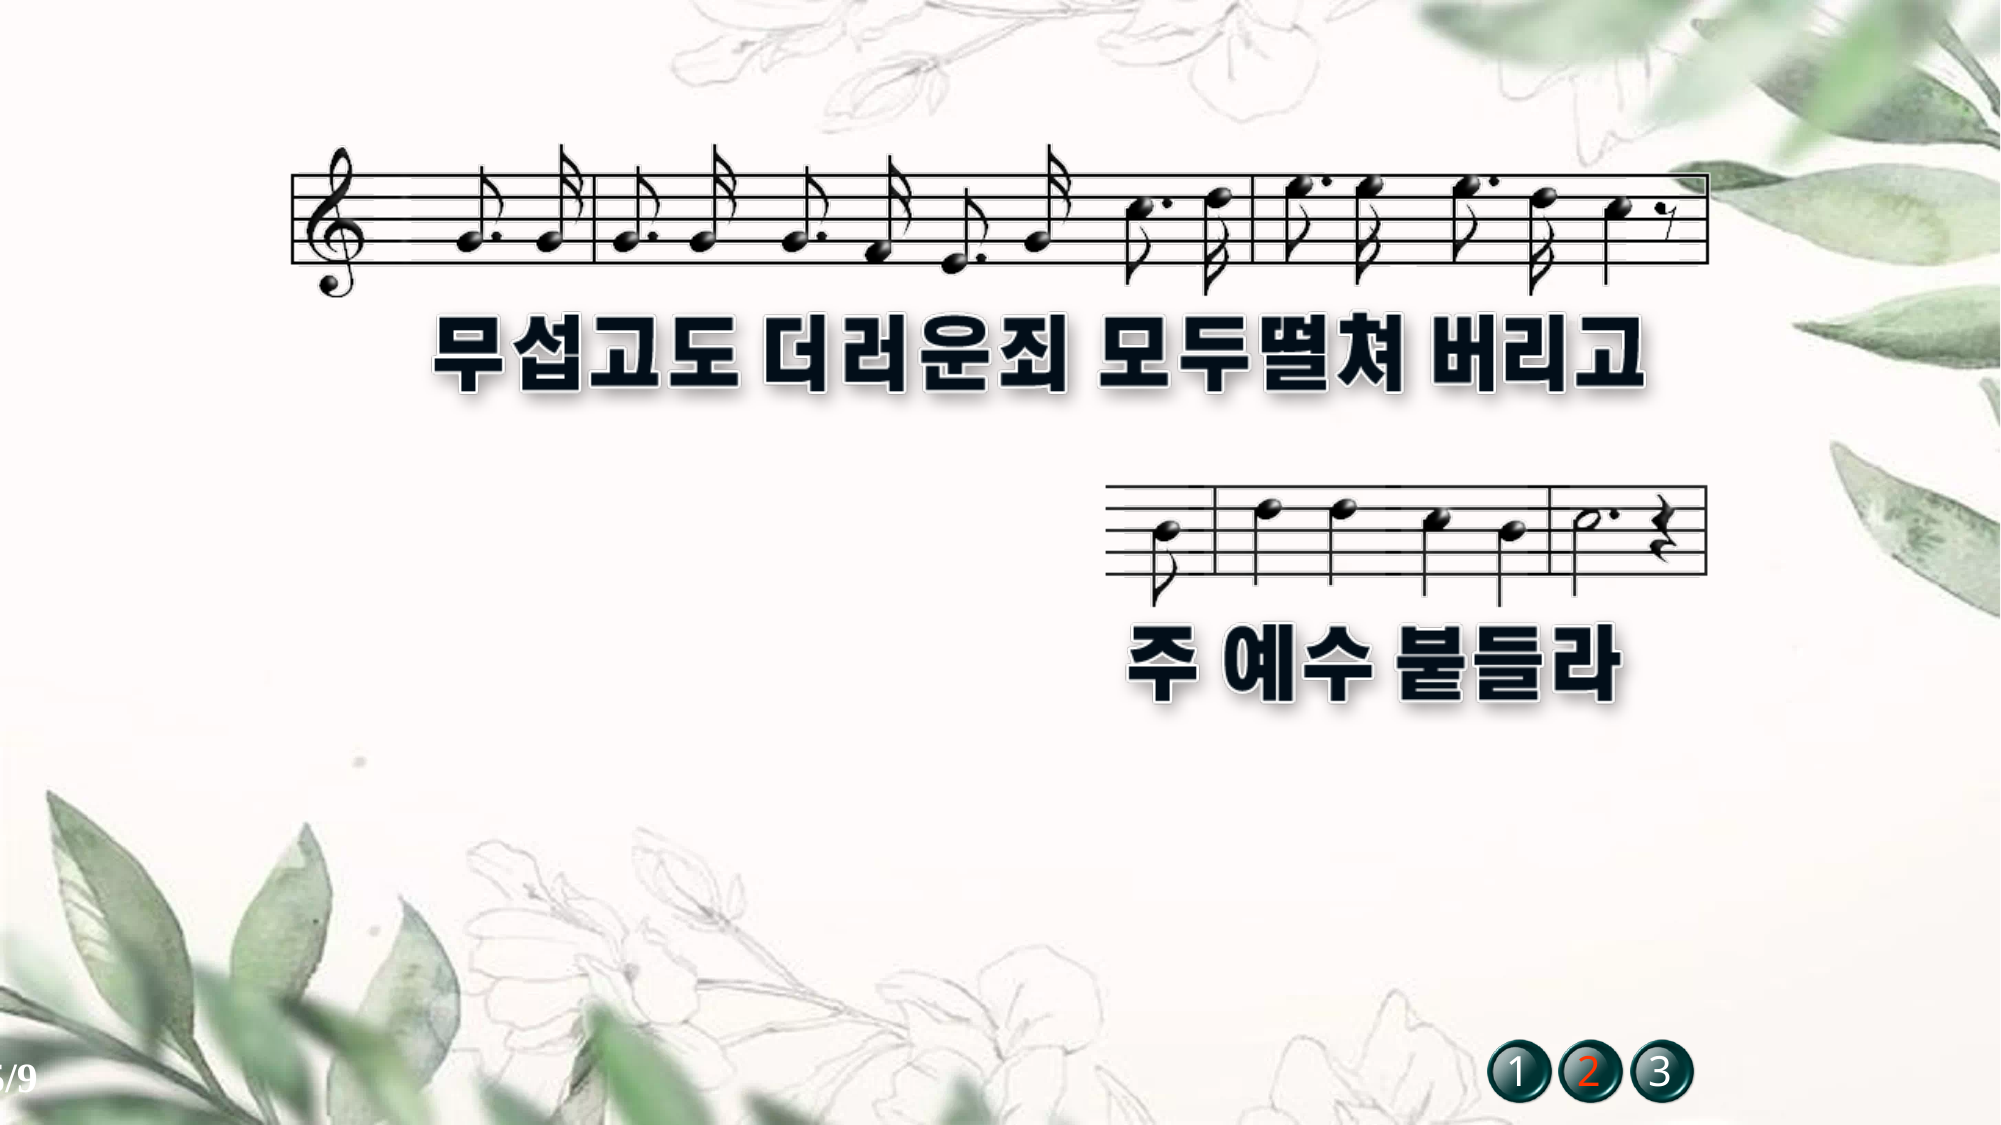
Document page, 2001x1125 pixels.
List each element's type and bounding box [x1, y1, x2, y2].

text_box [1627, 1035, 1697, 1106]
picture [0, 0, 2001, 1125]
text_box [1484, 1035, 1555, 1106]
text_box [1555, 1035, 1626, 1106]
